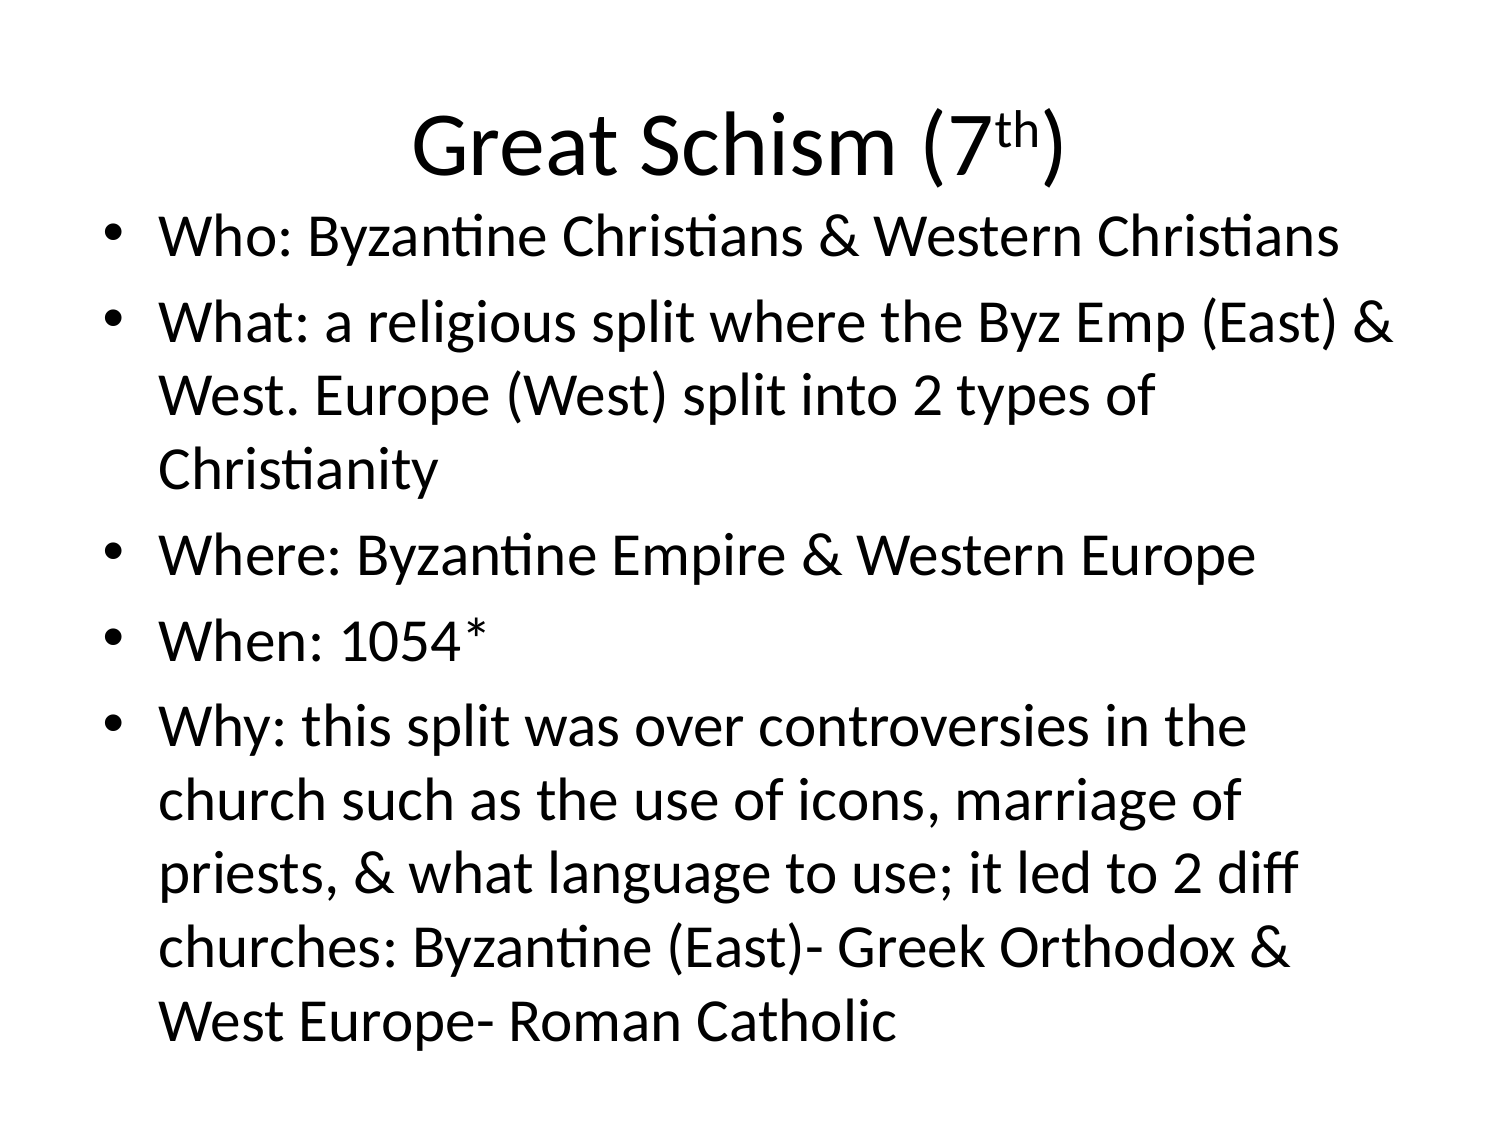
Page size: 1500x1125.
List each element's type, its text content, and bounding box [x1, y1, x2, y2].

title Great Schism (7th) [75, 45, 1425, 233]
list Who: Byzantine Christians & Western Christians What: a religious split where the Byz Emp (East) & West. Europe (West) split into 2 types of Christianity Where: Byzantine Empire & Western Europe When: 1054* Why: this split was over controversies in the church such as the use of icons, marriage of priests, & what language to use; it led to 2 diff churches: Byzantine (East)- Greek Orthodox & West Europe- Roman Catholic [87, 187, 1438, 1063]
